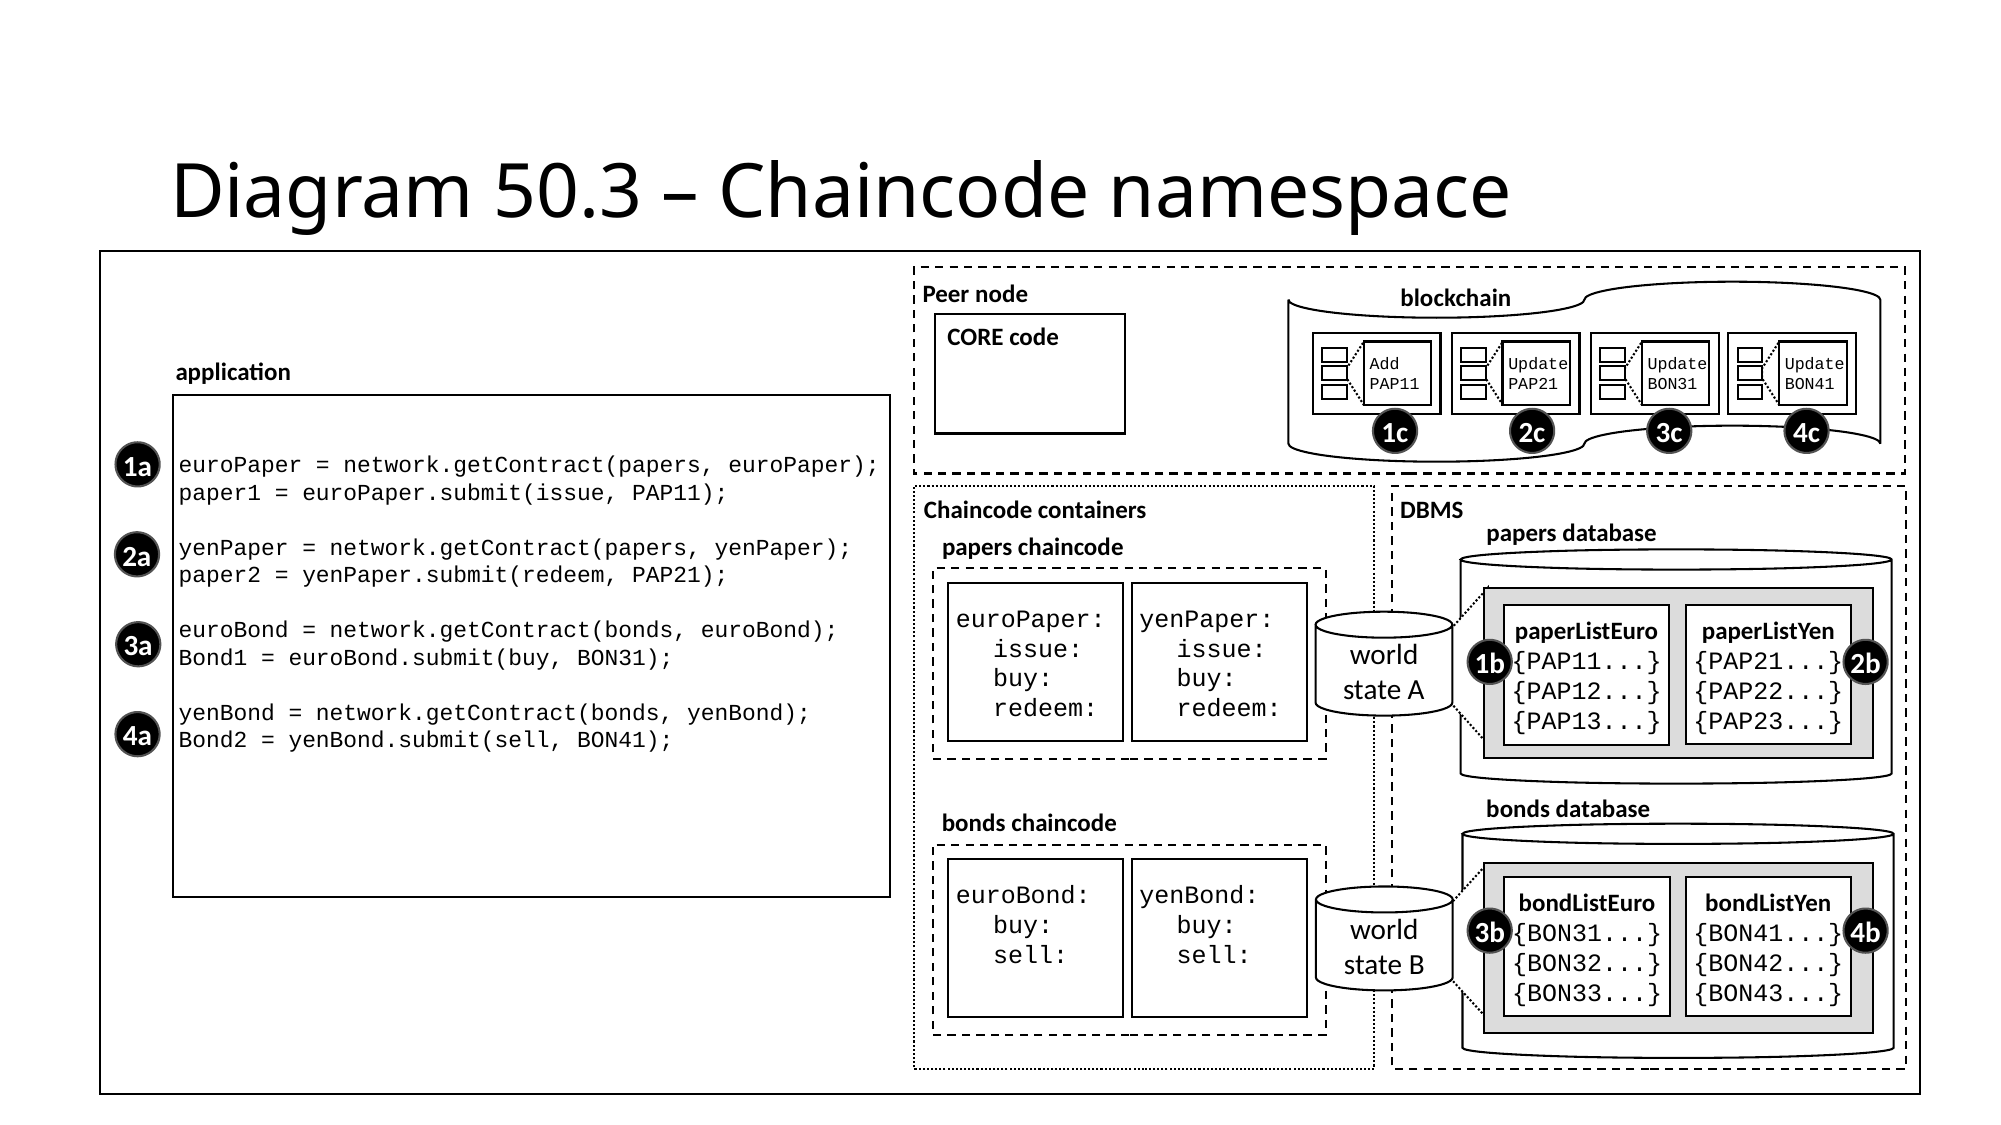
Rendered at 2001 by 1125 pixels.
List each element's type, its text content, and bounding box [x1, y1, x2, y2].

text_box [1315, 454, 1558, 462]
text_box [913, 485, 1375, 1069]
text_box yenBond: buy: sell: [1131, 859, 1307, 1018]
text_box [1467, 587, 1888, 759]
text_box 3a [116, 622, 161, 667]
text_box [1452, 610, 1467, 721]
text_box euroPaper: issue: buy: redeem: [948, 582, 1123, 742]
text_box 4a [115, 712, 160, 757]
text_box papers database [1478, 509, 1665, 555]
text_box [1315, 823, 1894, 1059]
text_box [932, 568, 1326, 759]
text_box 1a [115, 442, 160, 487]
text_box [1460, 549, 1892, 784]
text_box world state A [1315, 611, 1453, 716]
text_box blockchain [1392, 274, 1520, 319]
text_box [1312, 332, 1857, 454]
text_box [1315, 611, 1453, 637]
text_box 2a [114, 532, 160, 577]
text_box [100, 250, 1920, 1095]
text_box bonds database [1478, 784, 1659, 823]
text_box yenPaper: issue: buy: redeem: [1131, 582, 1307, 742]
text_box [913, 267, 1905, 474]
text_box application [168, 347, 300, 393]
text_box bonds chaincode [934, 799, 1126, 845]
text_box DBMS [1392, 486, 1472, 531]
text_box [1461, 550, 1892, 569]
text_box euroPaper = network.getContract(papers, euroPaper); paper1 = euroPaper.submit(issue, PAP11); yenPaper = network.getContract(papers, yenPaper); paper2 = yenPaper.submit(redeem, PAP21); euroBond = network.getContract(bonds, euroBond); Bond1 = euroBond.submit(buy, BON31); yenBond = network.getContract(bonds, yenBond); Bond2 = yenBond.submit(sell, BON41); [172, 394, 890, 898]
text_box Diagram 50.3 – Chaincode namespace [162, 84, 1888, 250]
text_box Peer node [914, 270, 1036, 315]
text_box [932, 844, 1315, 1035]
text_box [934, 312, 1126, 434]
text_box euroBond: buy: sell: [948, 859, 1123, 1018]
text_box [1391, 485, 1907, 1069]
text_box papers chaincode [934, 532, 1132, 568]
text_box Chaincode containers [916, 486, 1155, 532]
text_box [1288, 281, 1881, 454]
